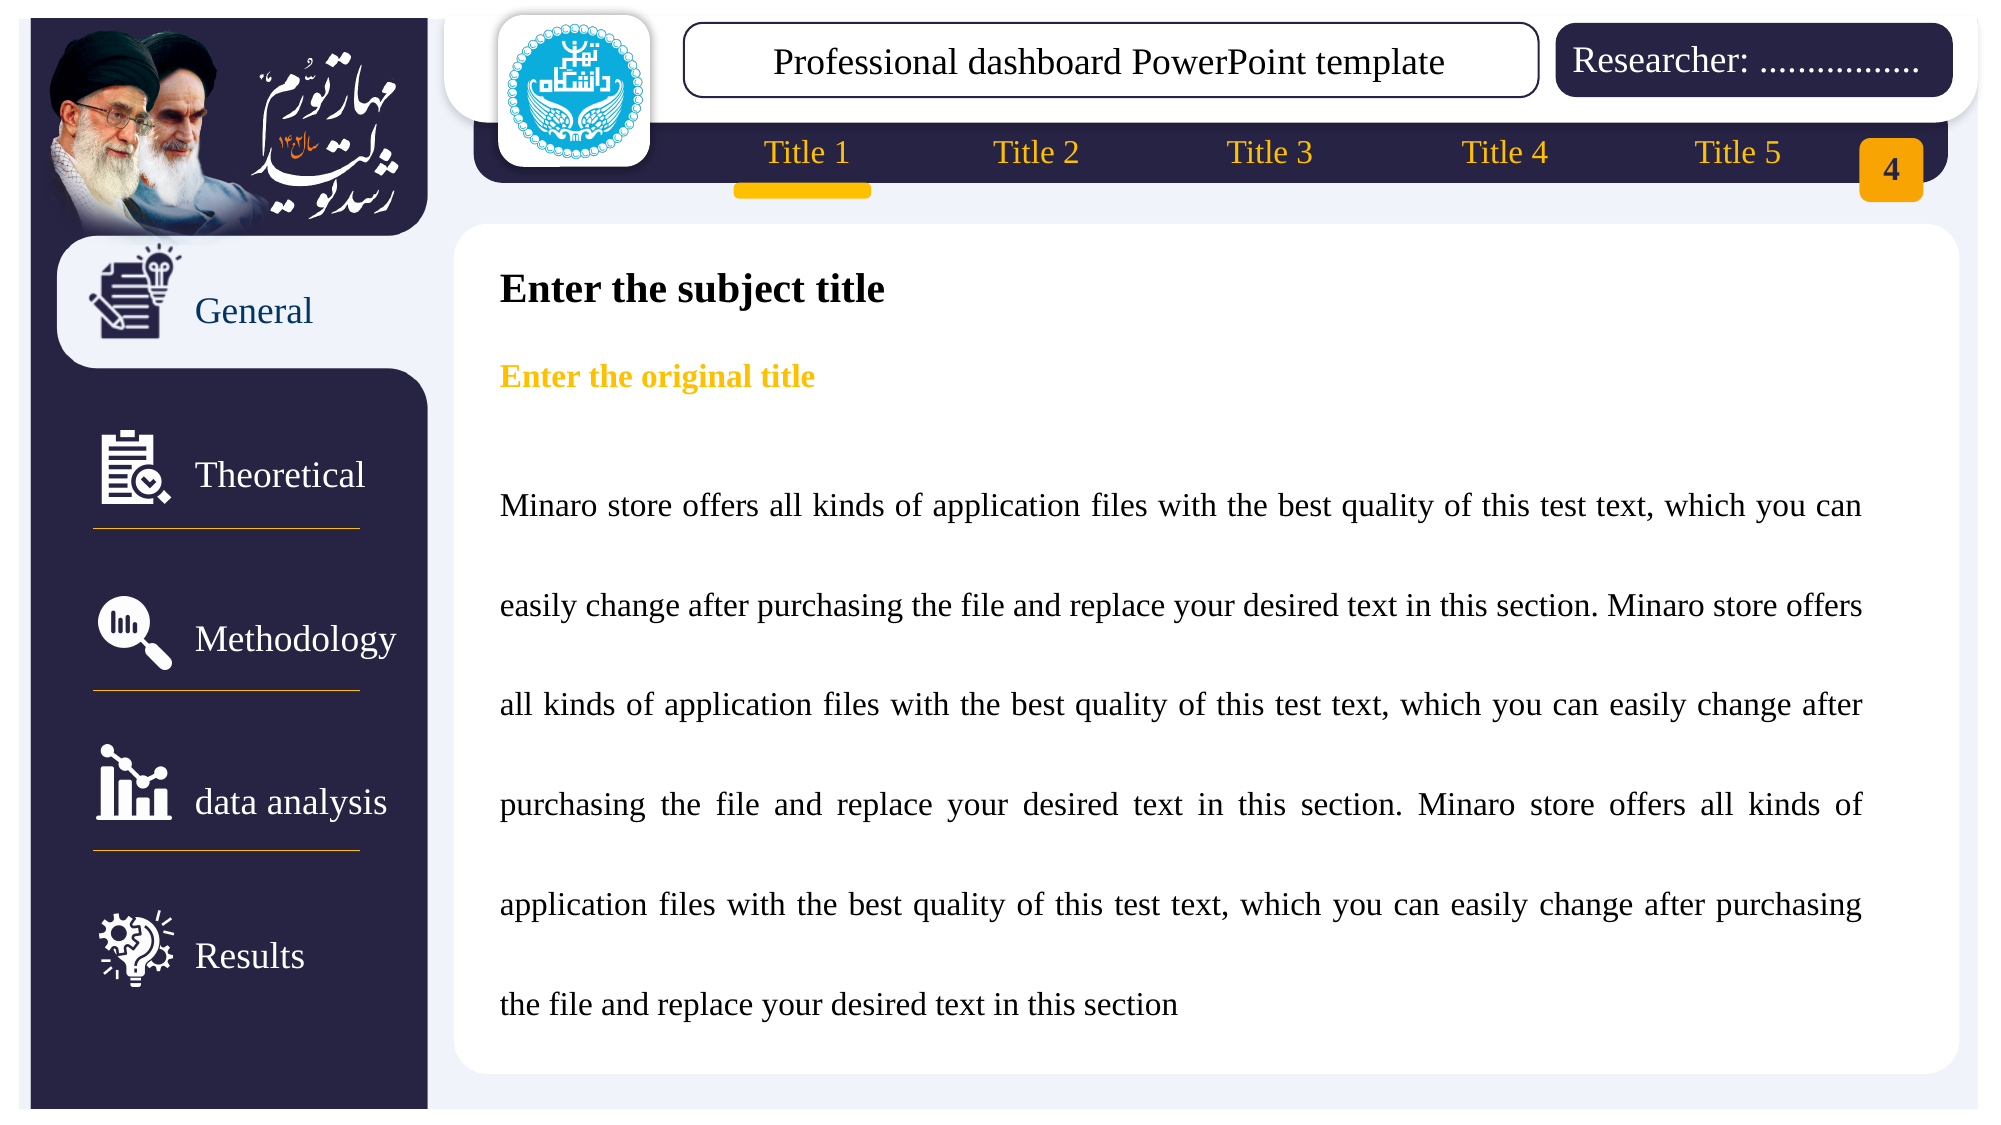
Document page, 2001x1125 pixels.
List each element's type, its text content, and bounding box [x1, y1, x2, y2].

text_box Title 5 [1645, 123, 1831, 178]
text_box 4 [1857, 139, 1927, 195]
text_box Title 4 [1412, 123, 1598, 178]
text_box Enter the subject title [485, 253, 923, 319]
picture [506, 22, 644, 160]
text_box Minaro store offers all kinds of application files with the best quality of this test text, which you can easily change after purchasing the file and replace your desired text in this section. Minaro store offers all kinds of application files with the best quality of this test text, which you can easily change after purchasing the file and replace your desired text in this section. Minaro store offers all kinds of application files with the best quality of this test text, which you can easily change after purchasing the file and replace your desired text in this section [485, 415, 1881, 1030]
text_box Researcher: ................. [1557, 27, 1958, 88]
picture [30, 18, 442, 1109]
text_box [452, 222, 1961, 1076]
text_box [732, 181, 873, 200]
text_box Professional dashboard PowerPoint template [685, 29, 1534, 89]
text_box Title 1 [706, 123, 908, 178]
text_box Enter the original title [485, 346, 850, 402]
text_box Title 2 [936, 123, 1137, 178]
text_box Title 3 [1177, 123, 1363, 178]
text_box [497, 13, 651, 168]
